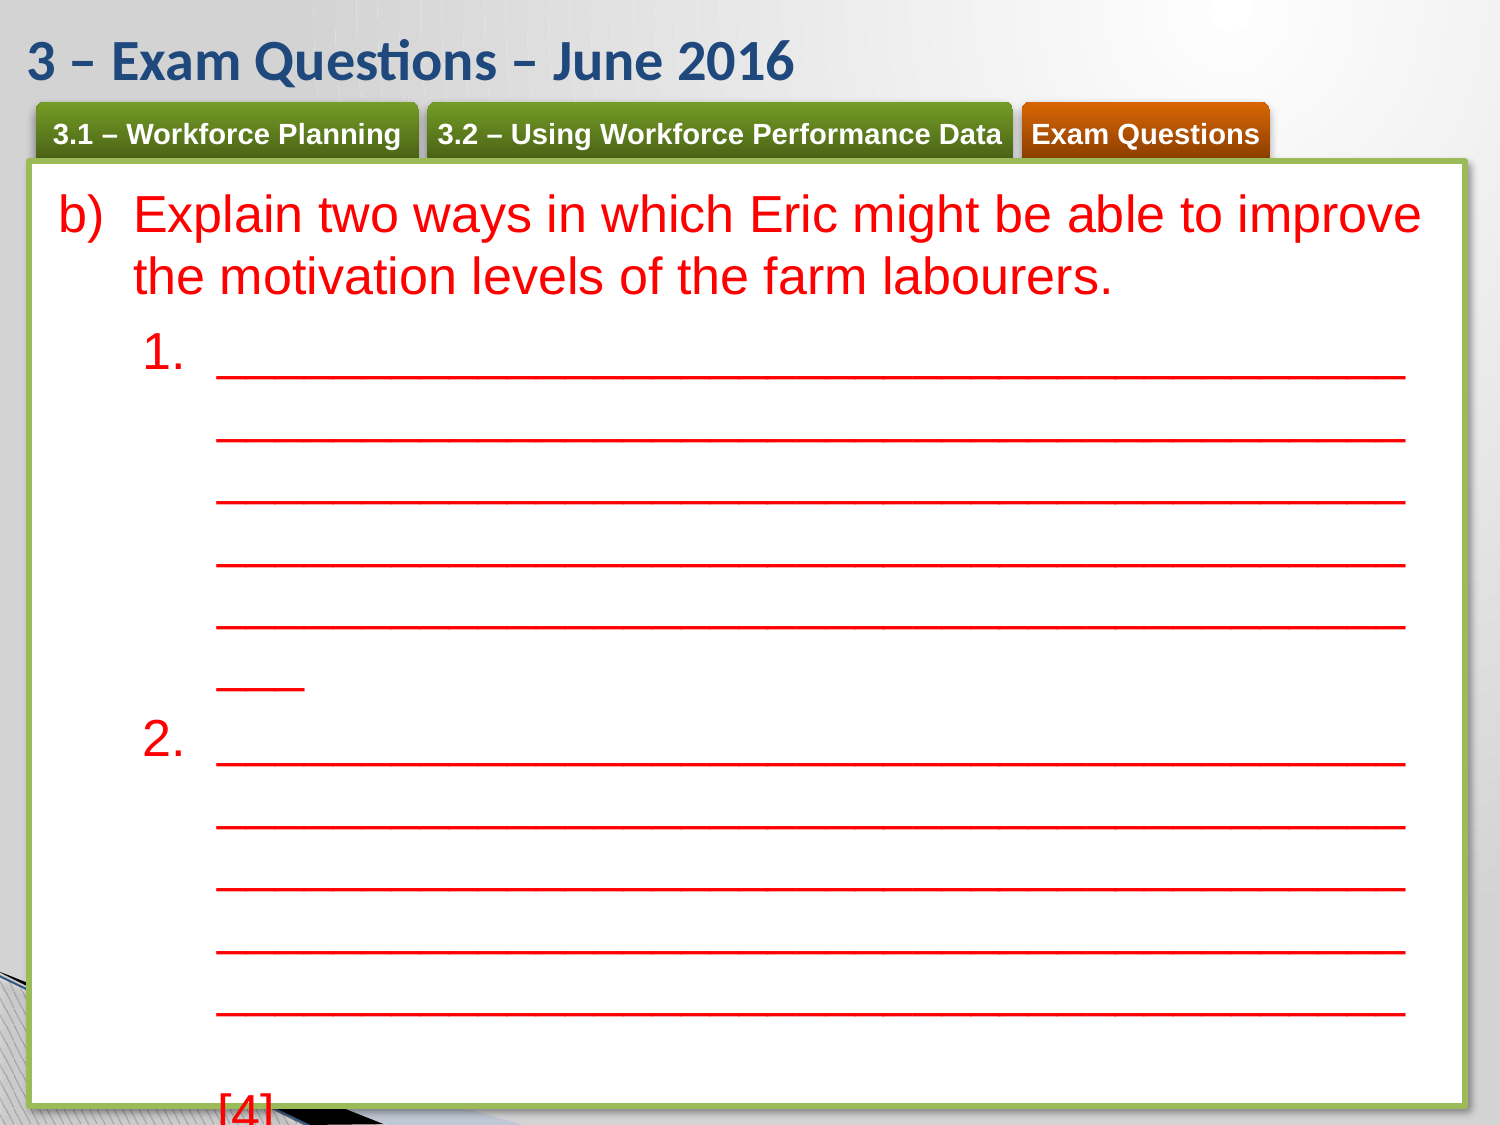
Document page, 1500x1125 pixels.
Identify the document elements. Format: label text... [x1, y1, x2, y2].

text_box Explain two ways in which Eric might be able to improve the motivation levels of the farm labourers. ________________________________________________________________________________________________________________________________________________________________________________________________________________ _____________________________________________________________________________________________________________________________________________________________________________________________________________ [4] [41, 172, 1447, 1125]
title 3 – Exam Questions – June 2016 [11, 11, 1465, 102]
